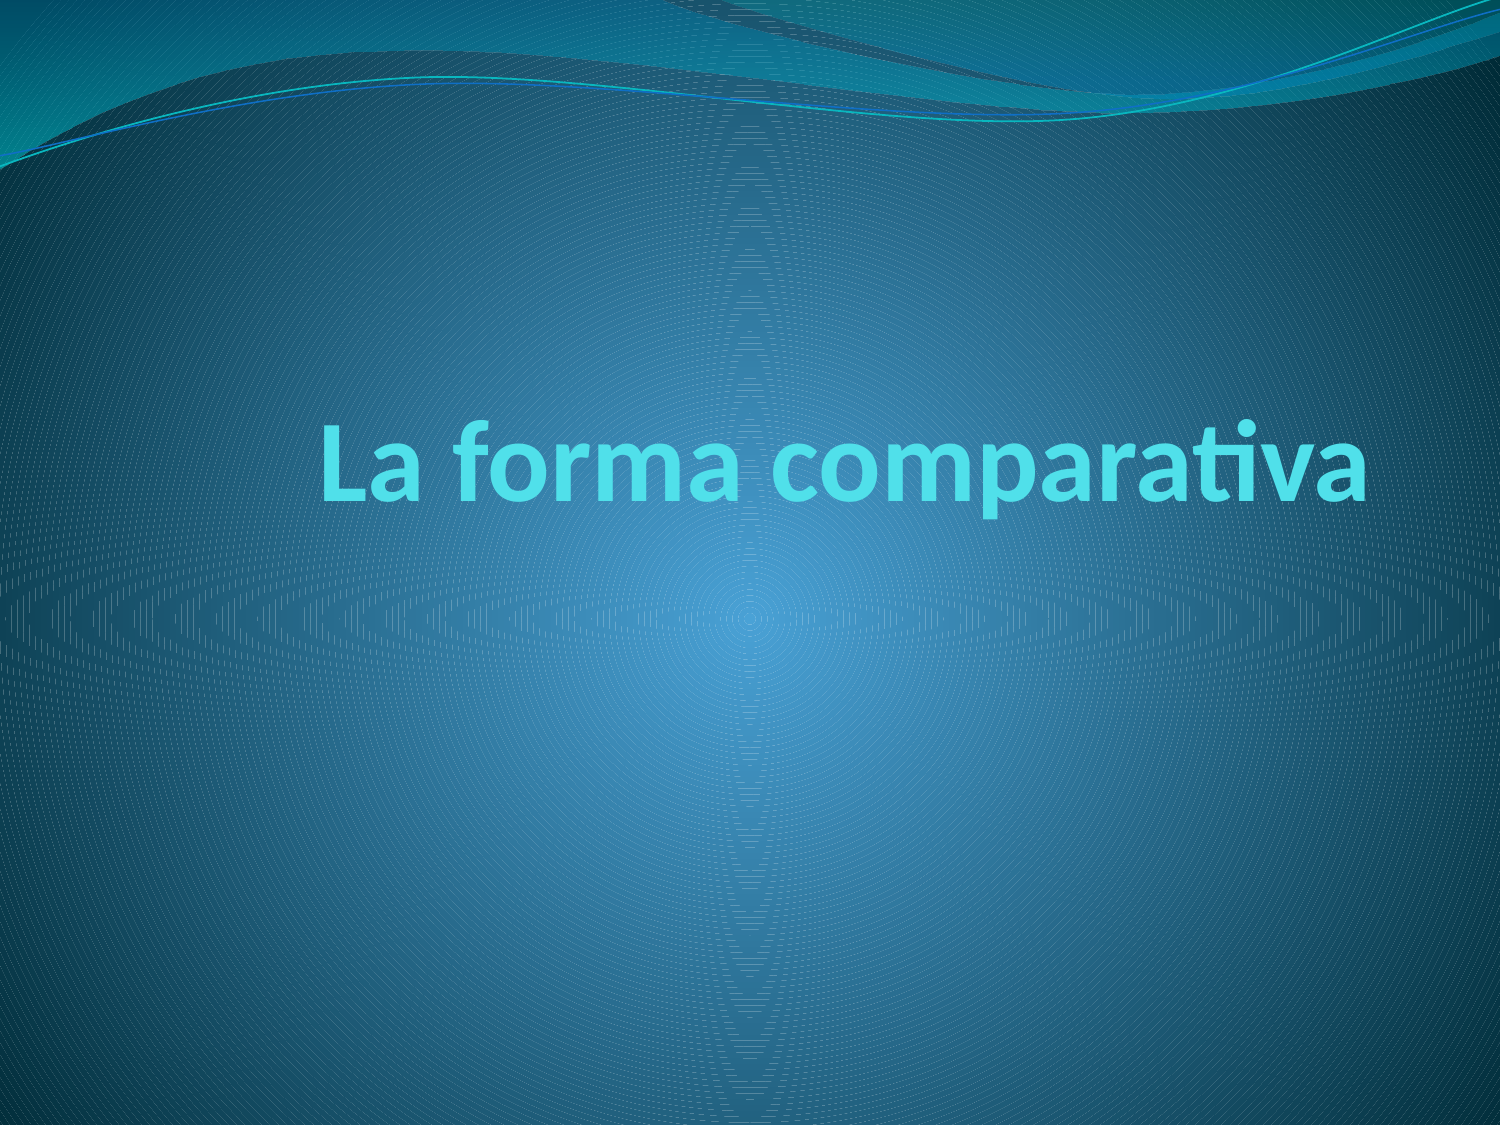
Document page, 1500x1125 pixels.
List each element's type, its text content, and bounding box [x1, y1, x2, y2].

title La forma comparativa [87, 224, 1376, 526]
